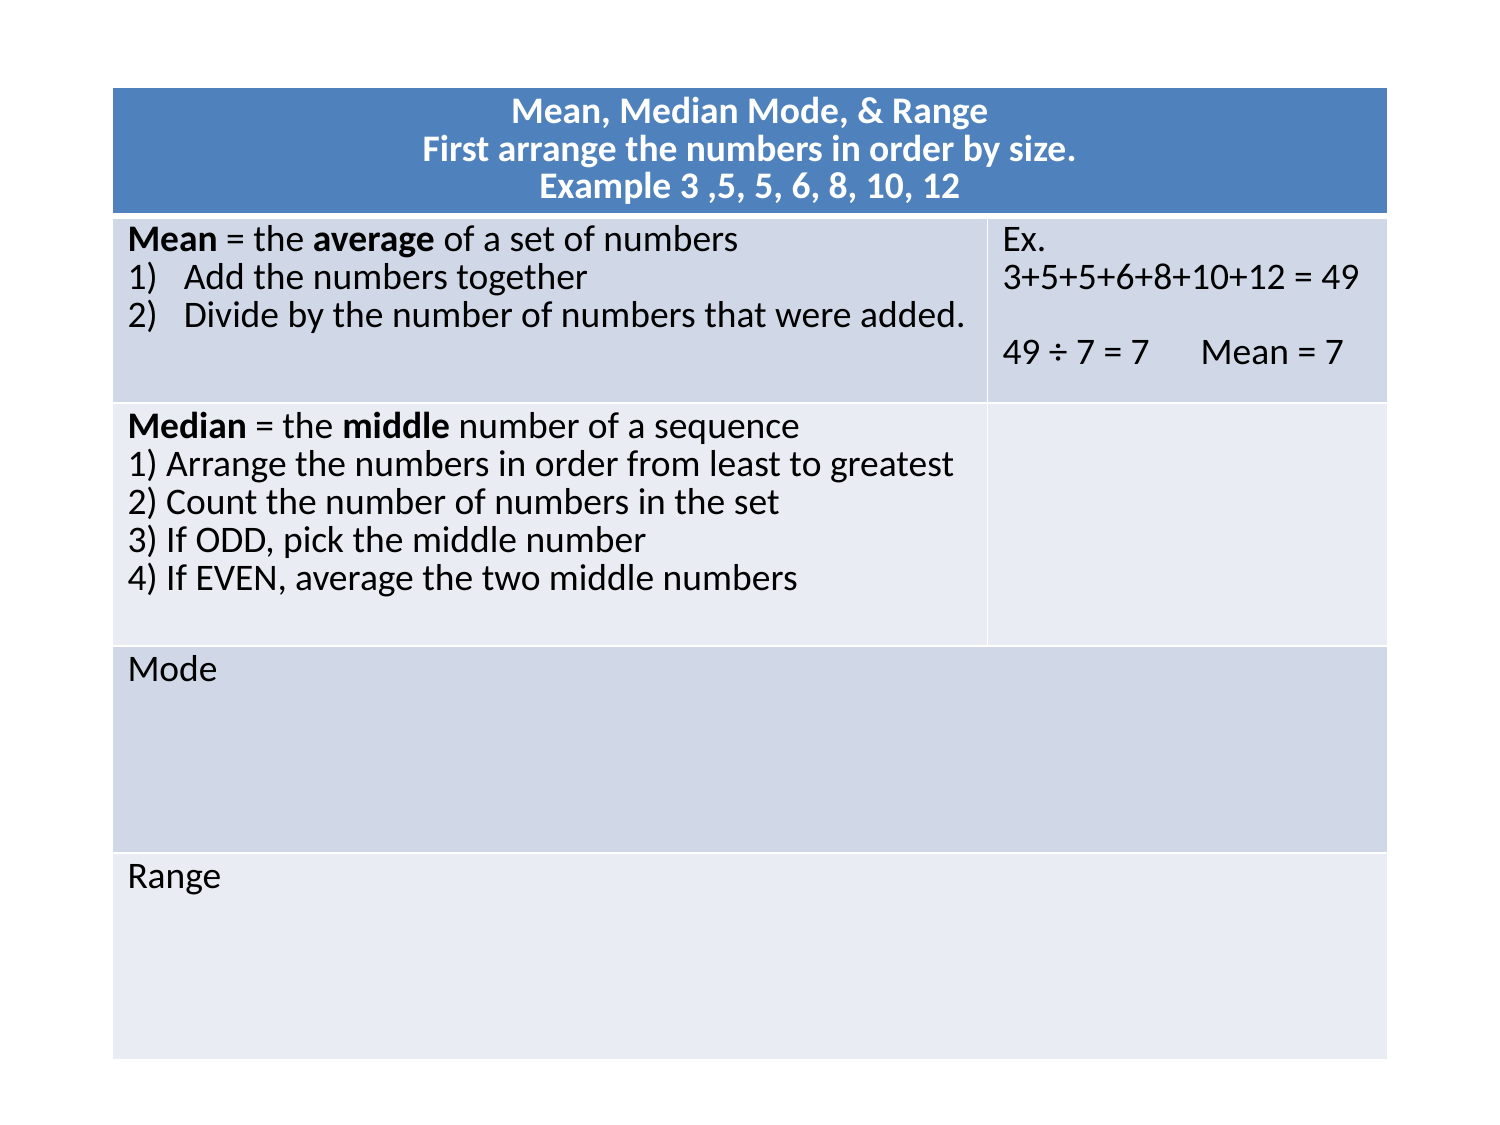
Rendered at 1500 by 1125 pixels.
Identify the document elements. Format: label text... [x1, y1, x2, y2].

table_cell [988, 404, 1387, 645]
table_cell Mean = the average of a set of numbers Add the numbers together Divide by the number of numbers that were added. [113, 219, 987, 402]
table_cell Range [113, 854, 1387, 1059]
table_header Mean, Median Mode, & Range First arrange the numbers in order by size. Example 3 ,5, 5, 6, 8, 10, 12 [113, 88, 1387, 213]
table_cell Ex. 3+5+5+6+8+10+12 = 49 49 ÷ 7 = 7 Mean = 7 [988, 219, 1387, 402]
table_cell Mode [113, 647, 1387, 852]
table_cell Median = the middle number of a sequence 1) Arrange the numbers in order from least to greatest 2) Count the number of numbers in the set 3) If ODD, pick the middle number 4) If EVEN, average the two middle numbers [113, 404, 987, 645]
